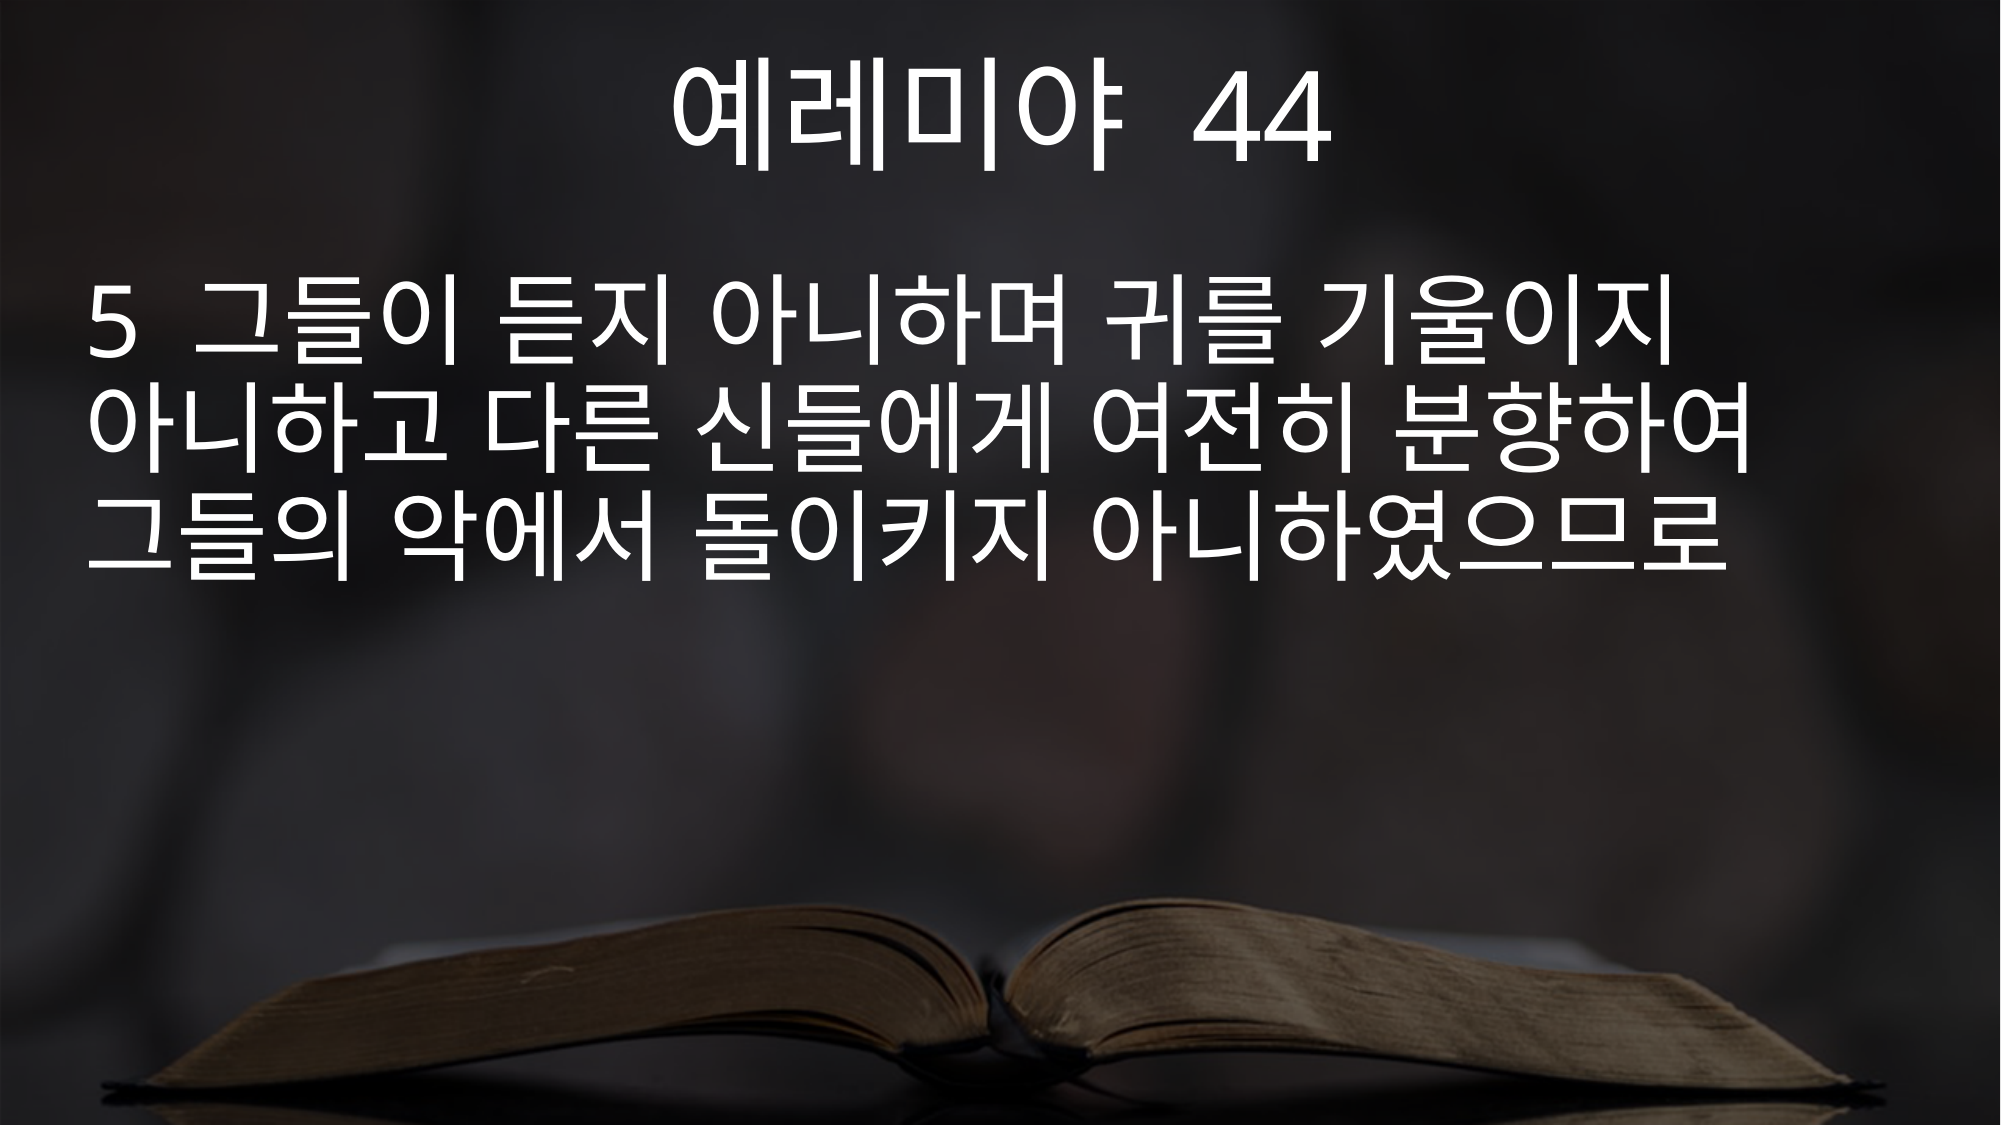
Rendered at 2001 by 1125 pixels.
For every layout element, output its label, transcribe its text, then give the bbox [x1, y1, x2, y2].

list 5 그들이 듣지 아니하며 귀를 기울이지 아니하고 다른 신들에게 여전히 분향하여 그들의 악에서 돌이키지 아니하였으므로 [69, 263, 1953, 423]
footer 예레미야 44 [0, 32, 2000, 192]
picture [0, 0, 2001, 1125]
